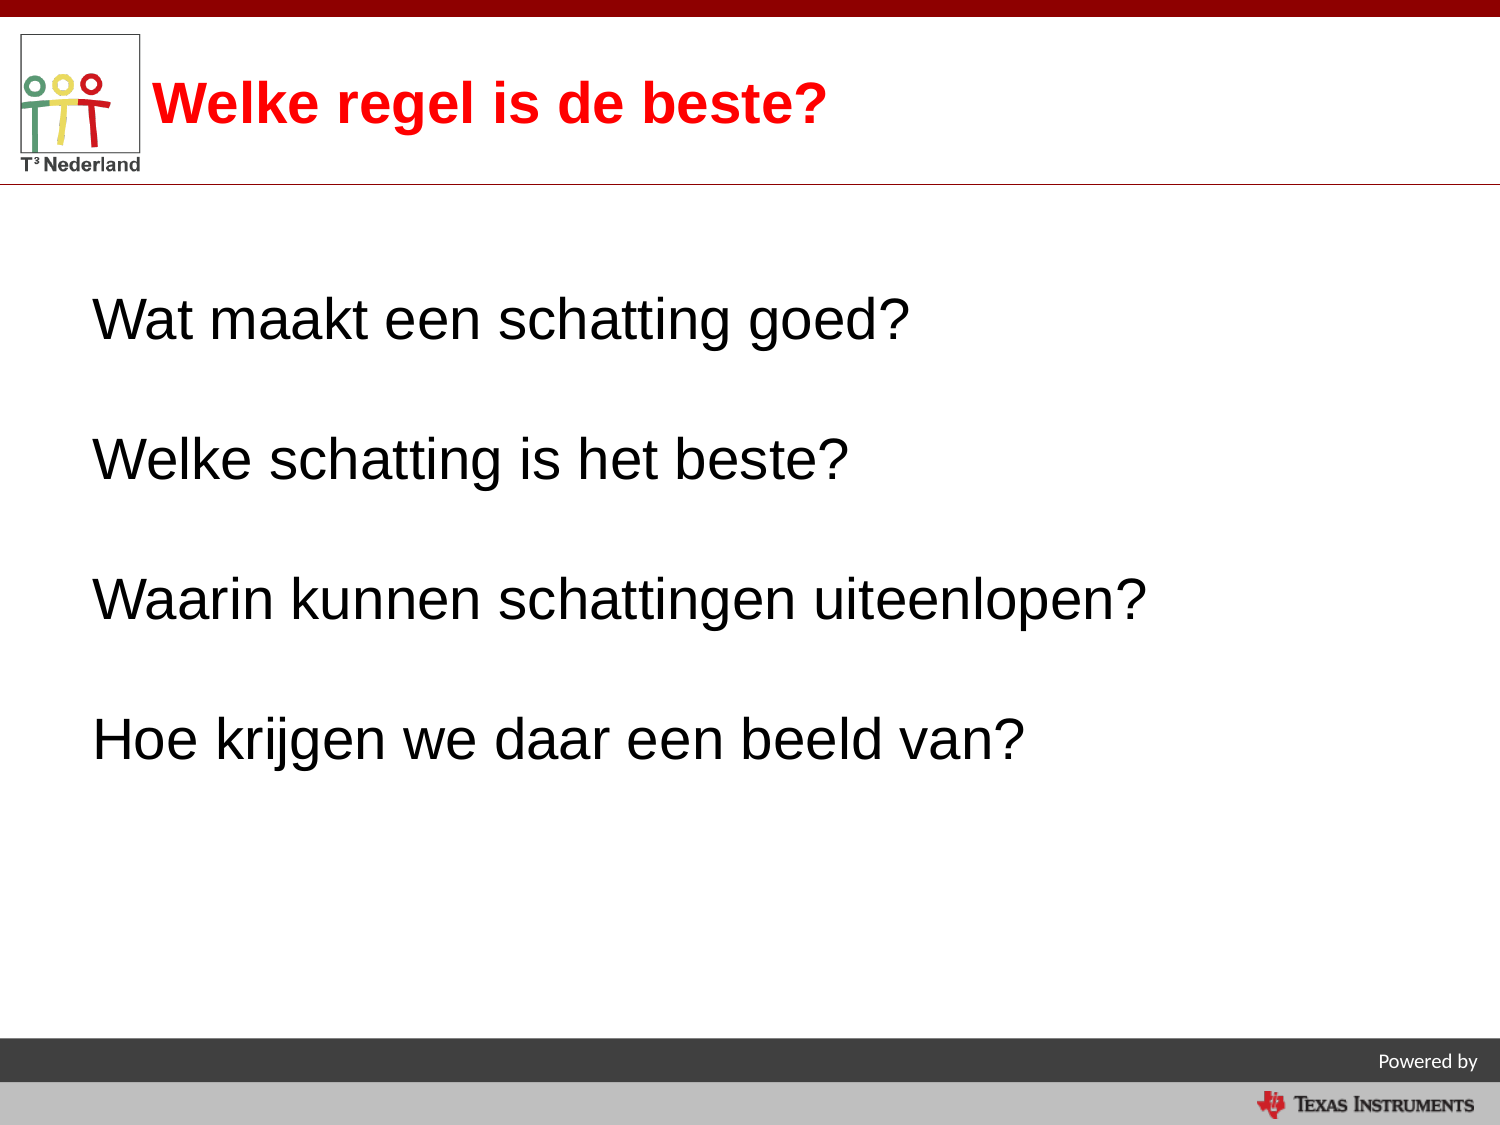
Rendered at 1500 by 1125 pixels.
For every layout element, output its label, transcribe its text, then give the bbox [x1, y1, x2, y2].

text_box [0, 1084, 1500, 1125]
text_box Wat maakt een schatting goed? Welke schatting is het beste? Waarin kunnen schattingen uiteenlopen? Hoe krijgen we daar een beeld van? [77, 273, 1164, 779]
picture [17, 31, 143, 173]
text_box Welke regel is de beste? [147, 57, 1284, 143]
text_box [0, 0, 1500, 19]
text_box [0, 1036, 1500, 1084]
picture [1257, 1091, 1474, 1119]
text_box Powered by [1363, 1040, 1493, 1081]
